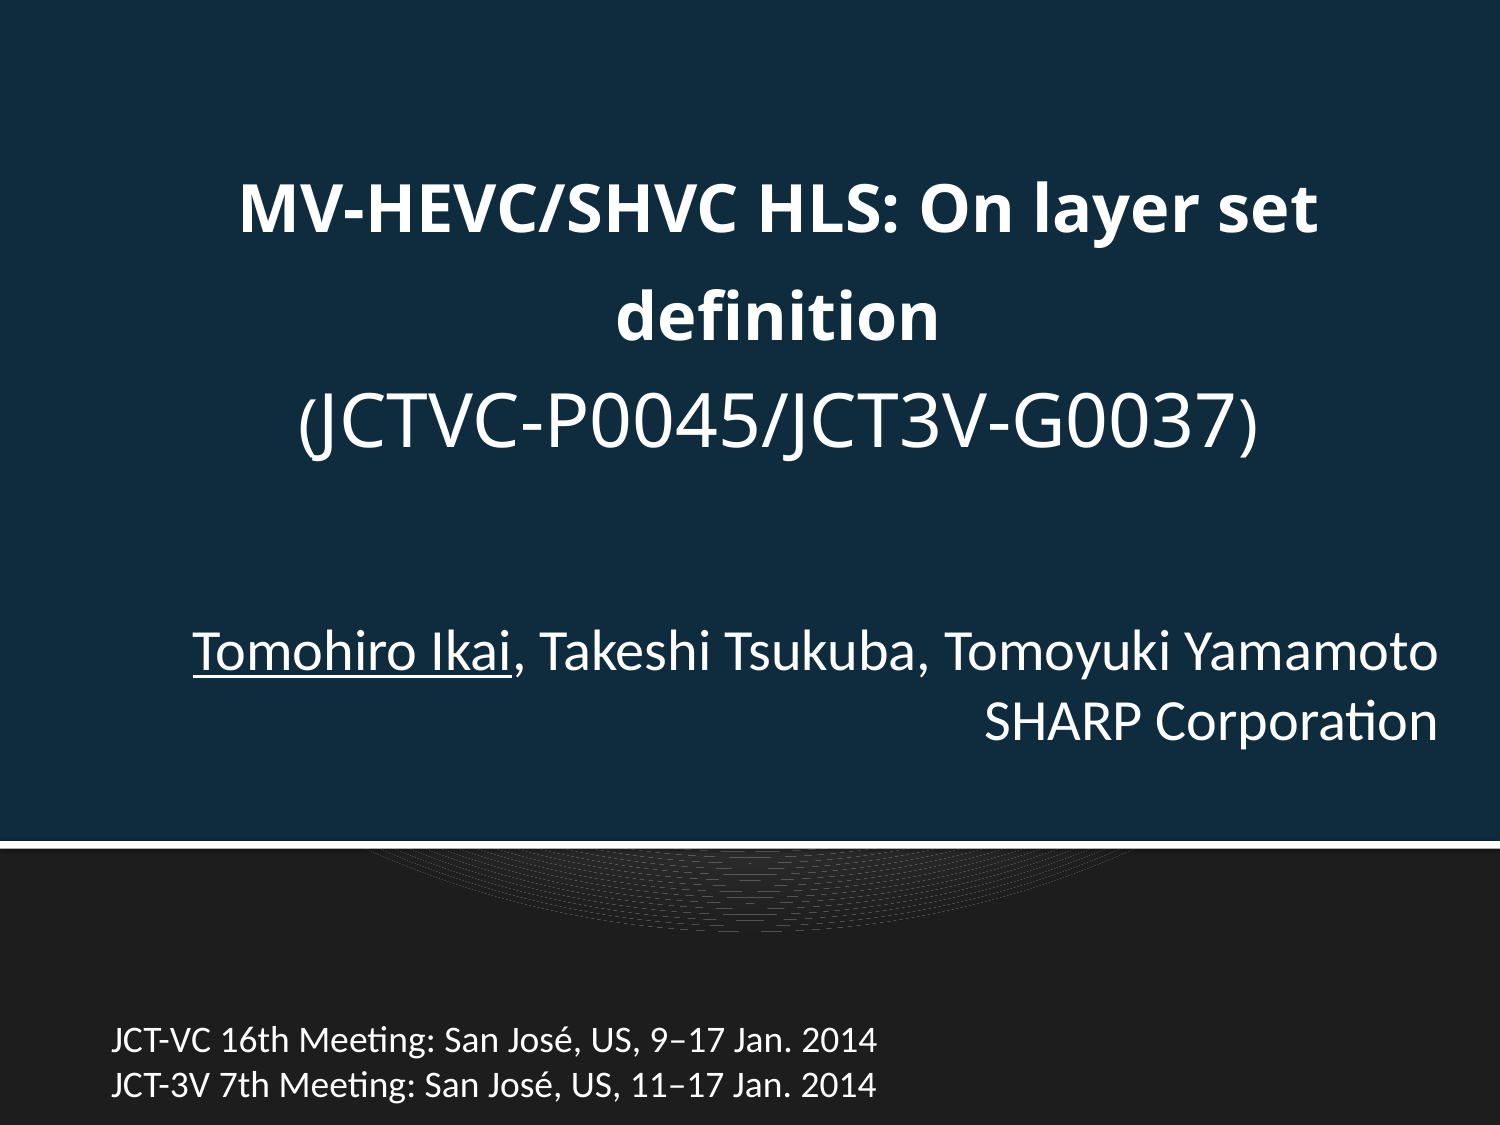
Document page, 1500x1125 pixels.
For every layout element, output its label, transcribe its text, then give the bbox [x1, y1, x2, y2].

subtitle Tomohiro Ikai, Takeshi Tsukuba, Tomoyuki Yamamoto SHARP Corporation [100, 597, 1448, 823]
list JCT-VC 16th Meeting: San José, US, 9–17 Jan. 2014 JCT-3V 7th Meeting: San José, US, 11–17 Jan. 2014 [82, 999, 1247, 1071]
title MV-HEVC/SHVC HLS: On layer set definition (JCTVC-P0045/JCT3V-G0037) [112, 136, 1438, 510]
